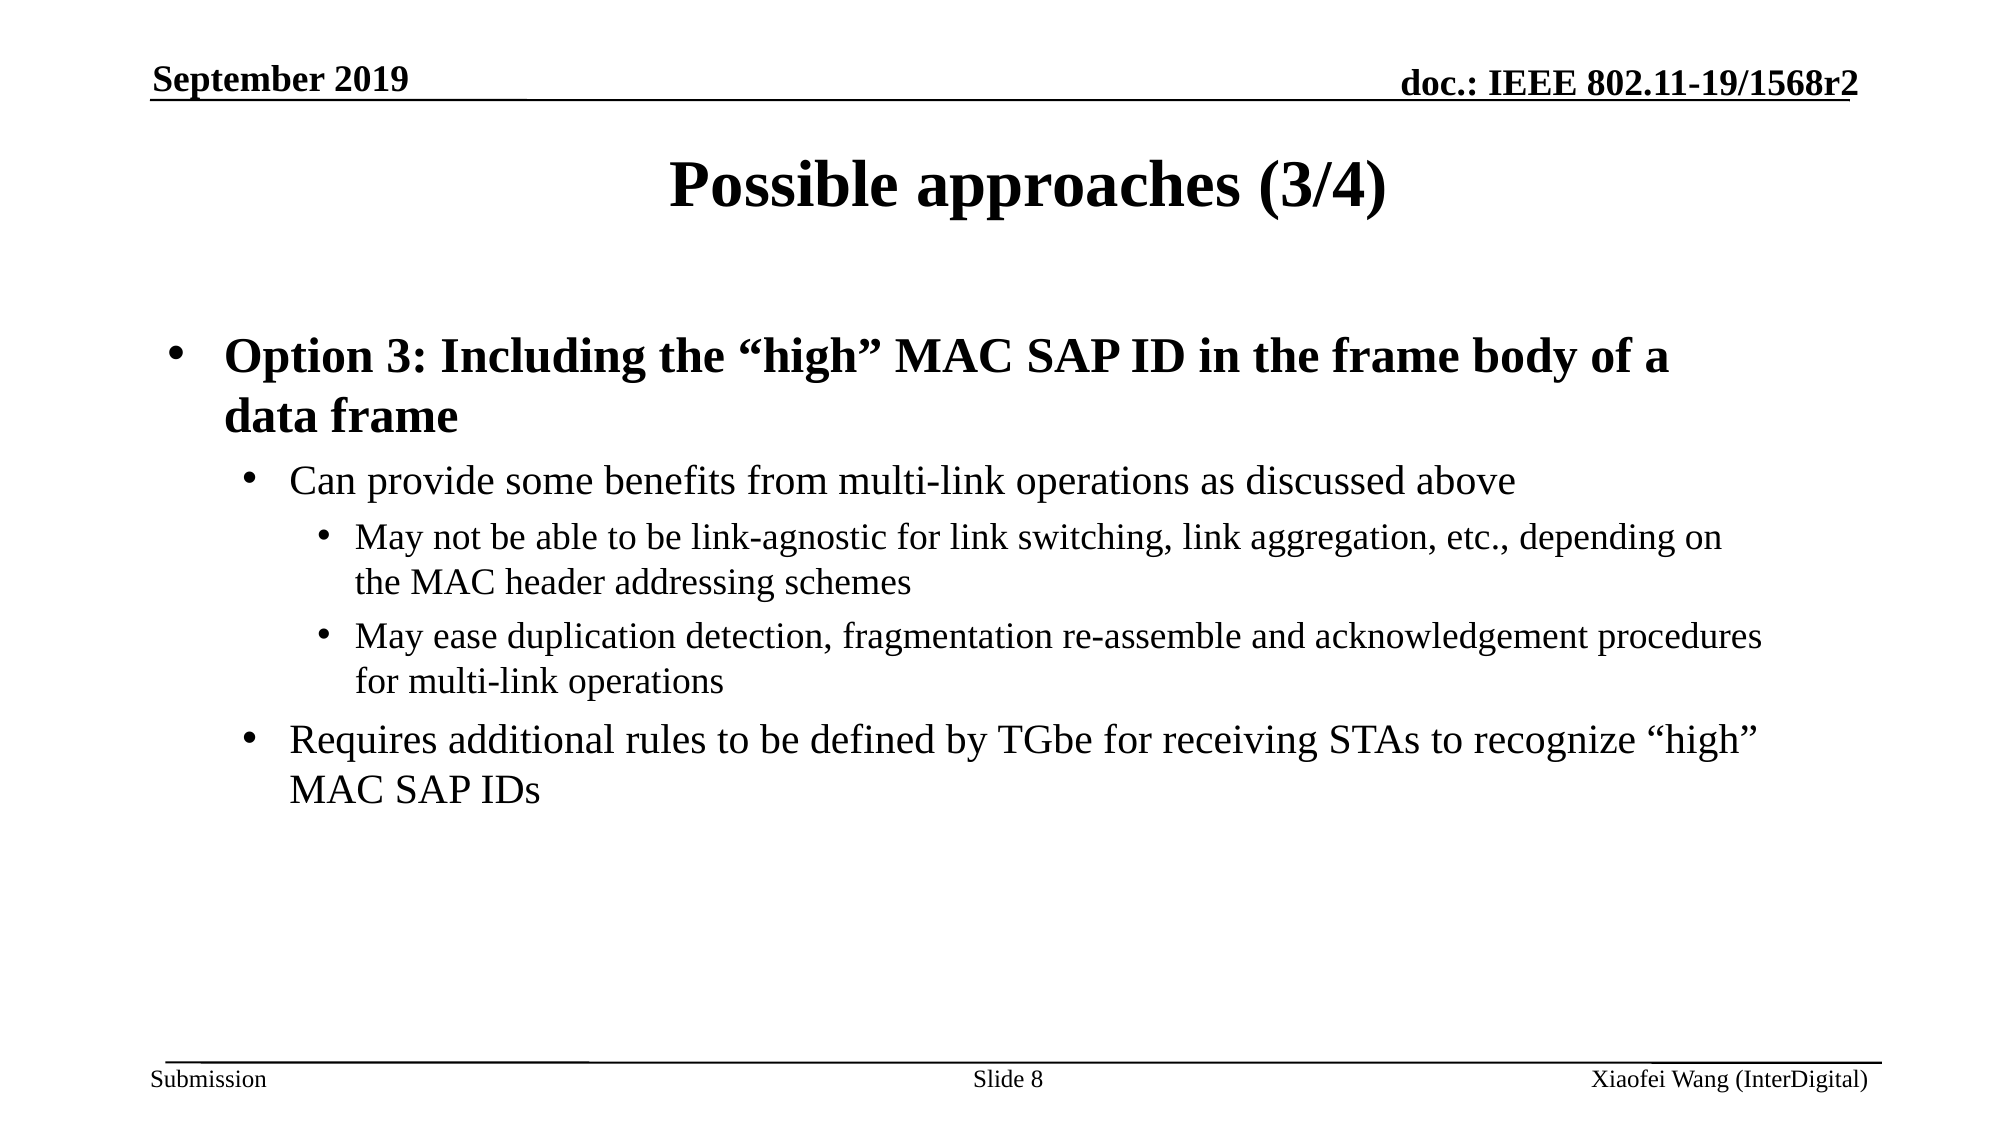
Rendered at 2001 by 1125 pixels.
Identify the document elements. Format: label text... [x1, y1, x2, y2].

footer Xiaofei Wang (InterDigital) [1171, 1061, 1869, 1093]
list Option 3: Including the “high” MAC SAP ID in the frame body of a data frame Can provide some benefits from multi-link operations as discussed above May not be able to be link-agnostic for link switching, link aggregation, etc., depending on the MAC header addressing schemes May ease duplication detection, fragmentation re-assemble and acknowledgement procedures for multi-link operations Requires additional rules to be defined by TGbe for receiving STAs to recognize “high” MAC SAP IDs [152, 314, 1792, 953]
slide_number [152, 54, 563, 100]
slide_number Slide 8 [950, 1061, 1067, 1123]
title Possible approaches (3/4) [255, 92, 1804, 268]
